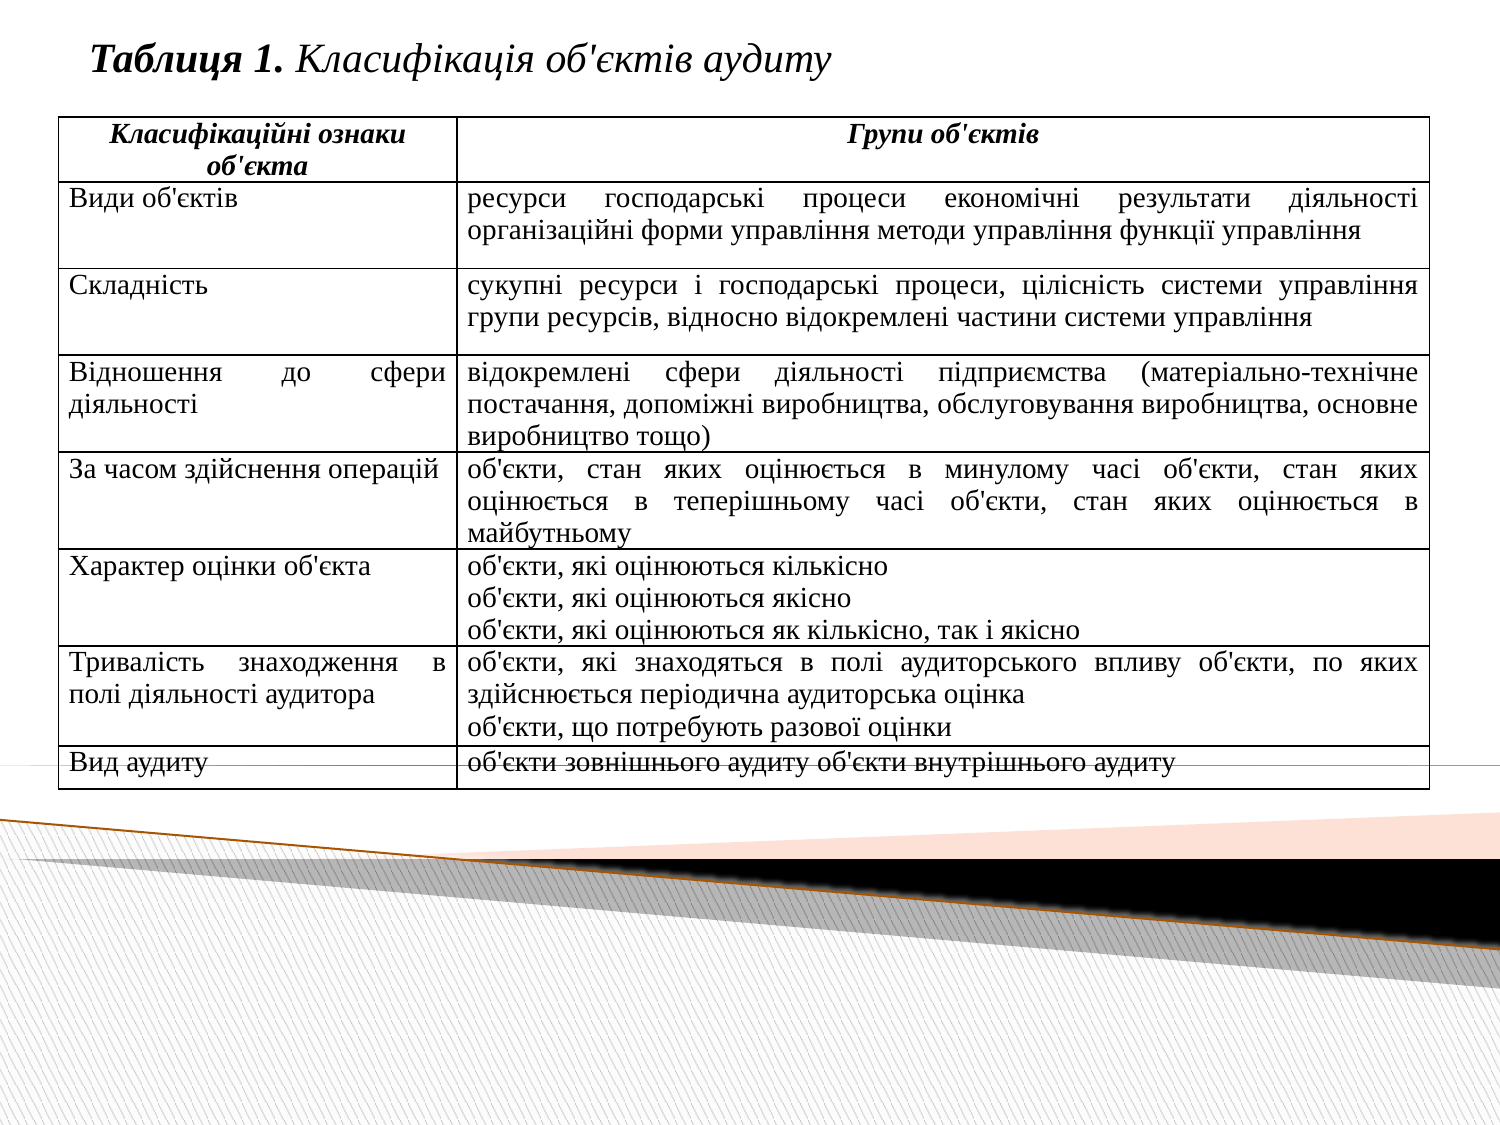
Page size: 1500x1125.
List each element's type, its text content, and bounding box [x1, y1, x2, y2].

table_cell Відношення до сфери діяльності [59, 356, 456, 451]
table_cell об'єкти, які знаходяться в полі аудиторського впливу об'єкти, по яких здійснюється періодична аудиторська оцінка об'єкти, що потребують разової оцінки [458, 647, 1429, 745]
table_cell Тривалість знаходження в полі діяльності аудитора [59, 647, 456, 745]
table_cell Вид аудиту [59, 747, 456, 788]
table_cell відокремлені сфери діяльності підприємства (матеріально-технічне постачання, допоміжні виробництва, обслуговування виробництва, основне виробництво тощо) [458, 356, 1429, 451]
table_cell За часом здійснення операцій [59, 453, 456, 548]
table_cell Складність [59, 269, 456, 354]
text_box Таблиця 1. Класифікація об'єктів аудиту [0, 23, 1207, 89]
table_header Класифікаційні ознаки об'єкта [59, 118, 456, 181]
table_cell Види об'єктів [59, 183, 456, 268]
table_cell об'єкти зовнішнього аудиту об'єкти внутрішнього аудиту [458, 747, 1429, 788]
table_cell об'єкти, стан яких оцінюється в минулому часі об'єкти, стан яких оцінюється в теперішньому часі об'єкти, стан яких оцінюється в майбутньому [458, 453, 1429, 548]
table_cell Характер оцінки об'єкта [59, 550, 456, 645]
table_header Групи об'єктів [458, 118, 1429, 181]
table_cell ресурси господарські процеси економічні результати діяльності організаційні форми управління методи управління функції управління [458, 183, 1429, 268]
table_cell сукупні ресурси і господарські процеси, цілісність системи управління групи ресурсів, відносно відокремлені частини системи управління [458, 269, 1429, 354]
table_cell об'єкти, які оцінюються кількісно об'єкти, які оцінюються якісно об'єкти, які оцінюються як кількісно, так і якісно [458, 550, 1429, 645]
